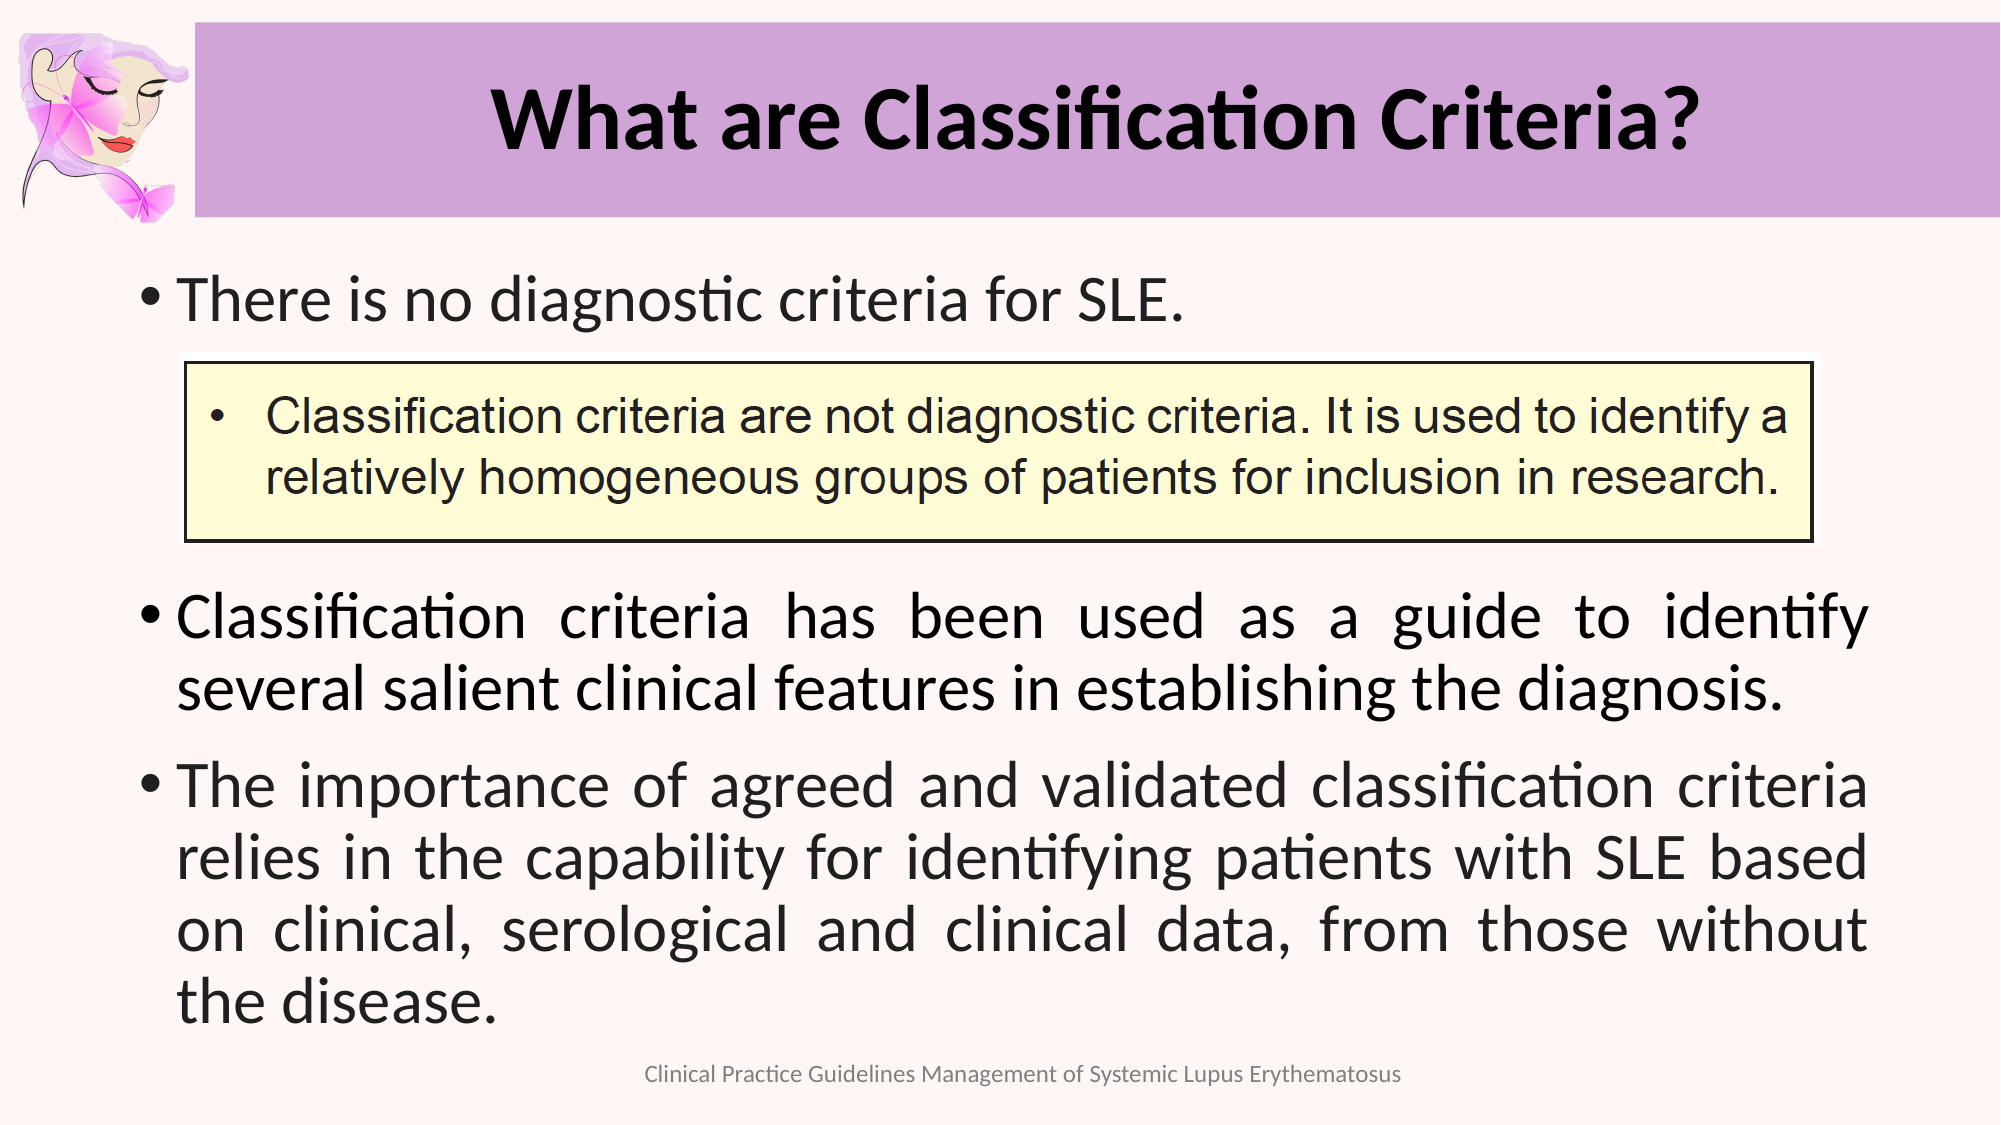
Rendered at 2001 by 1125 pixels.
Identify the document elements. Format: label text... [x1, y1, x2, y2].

picture [0, 10, 210, 248]
list There is no diagnostic criteria for SLE. Classification criteria has been used as a guide to identify several salient clinical features in establishing the diagnosis. The importance of agreed and validated classification criteria relies in the capability for identifying patients with SLE based on clinical, serological and clinical data, from those without the disease. [123, 256, 1887, 960]
picture [179, 351, 1821, 546]
title What are Classification Criteria? [195, 22, 2000, 218]
